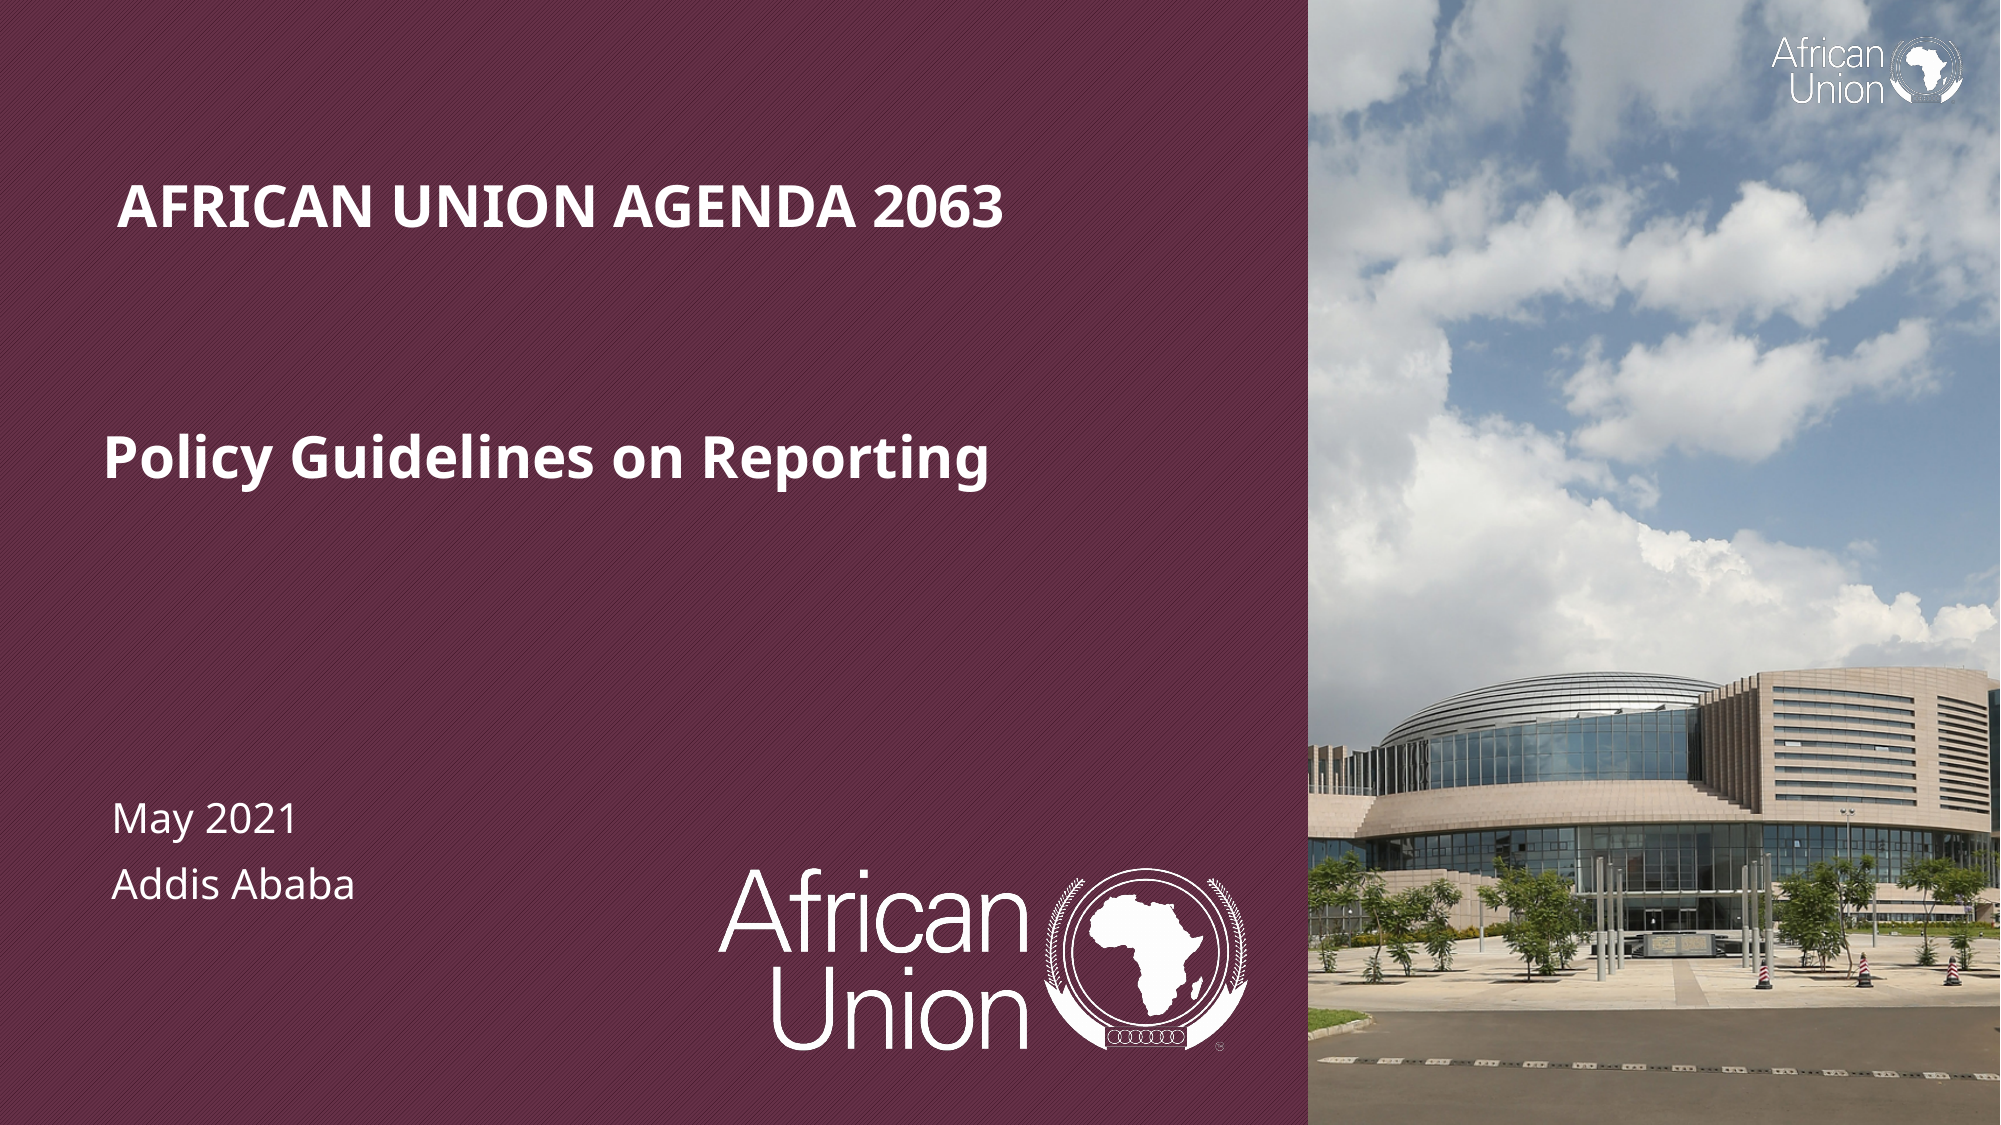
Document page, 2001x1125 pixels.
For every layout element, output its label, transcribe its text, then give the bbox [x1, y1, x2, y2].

subtitle May 2021 Addis Ababa [96, 577, 1250, 1003]
text_box [0, 0, 1308, 1125]
title AFRICAN UNION AGENDA 2063 Policy Guidelines on Reporting [87, 144, 1212, 623]
picture [615, 0, 2000, 1125]
